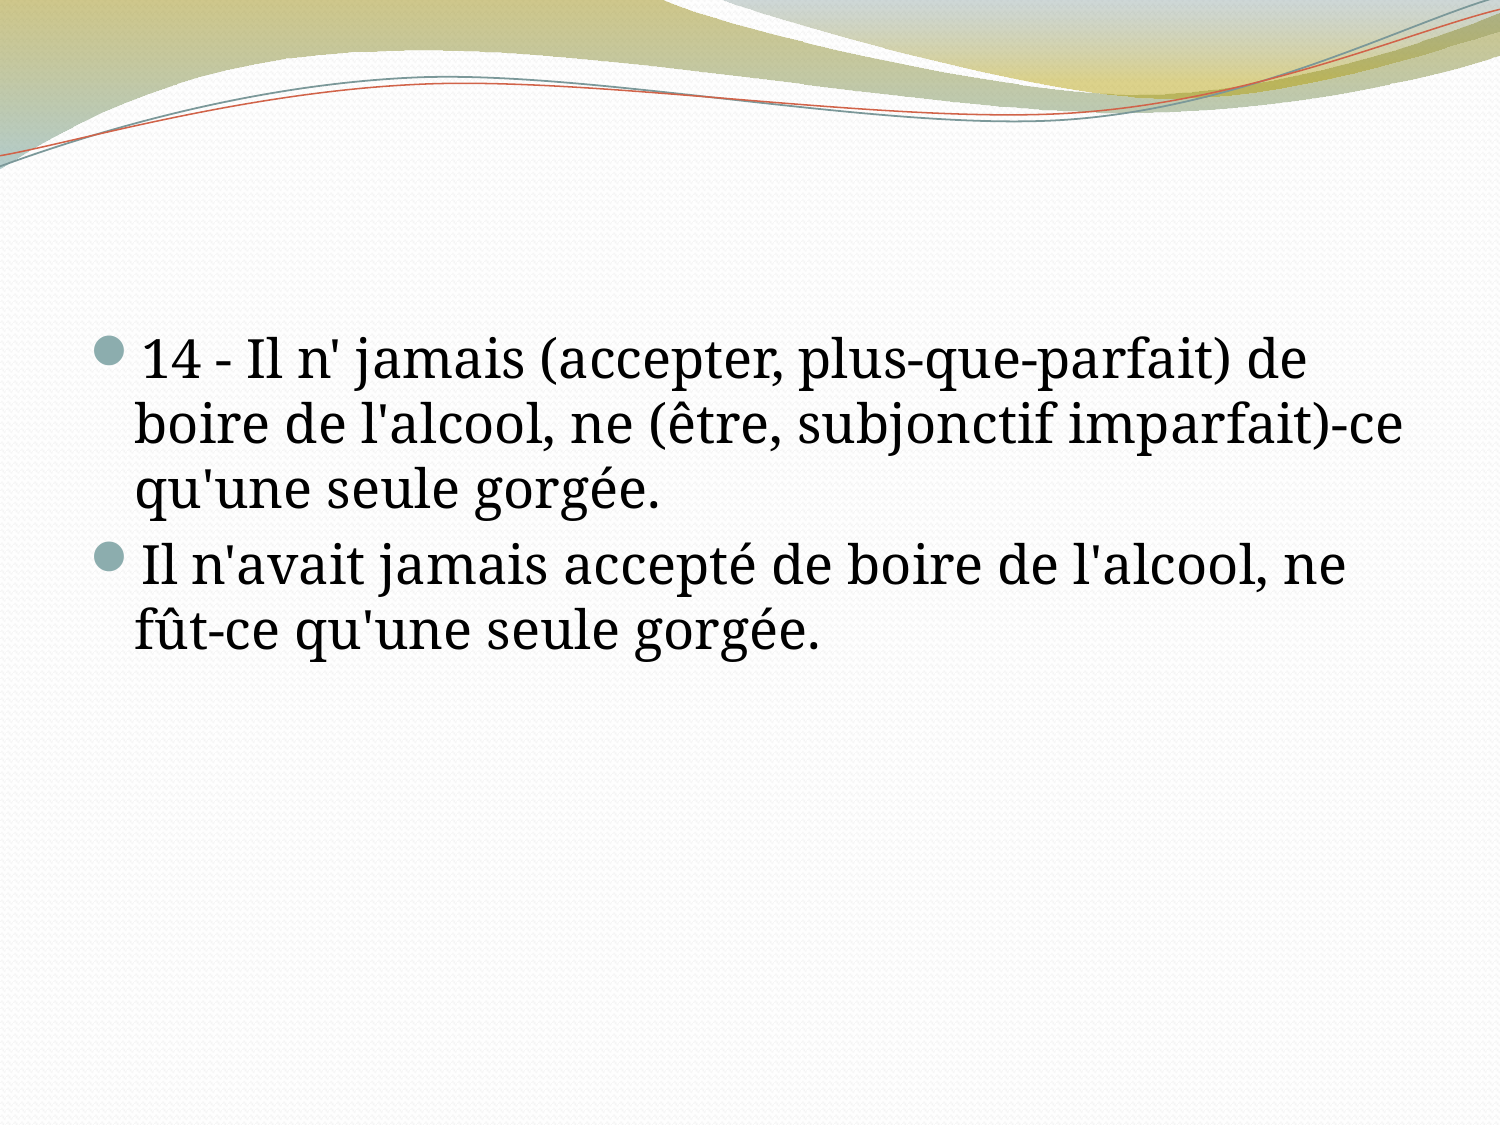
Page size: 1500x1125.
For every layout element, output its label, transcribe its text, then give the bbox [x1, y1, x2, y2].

list 14 - Il n' jamais (accepter, plus-que-parfait) de boire de l'alcool, ne (être, subjonctif imparfait)-ce qu'une seule gorgée. Il n'avait jamais accepté de boire de l'alcool, ne fût-ce qu'une seule gorgée. [75, 317, 1425, 1038]
